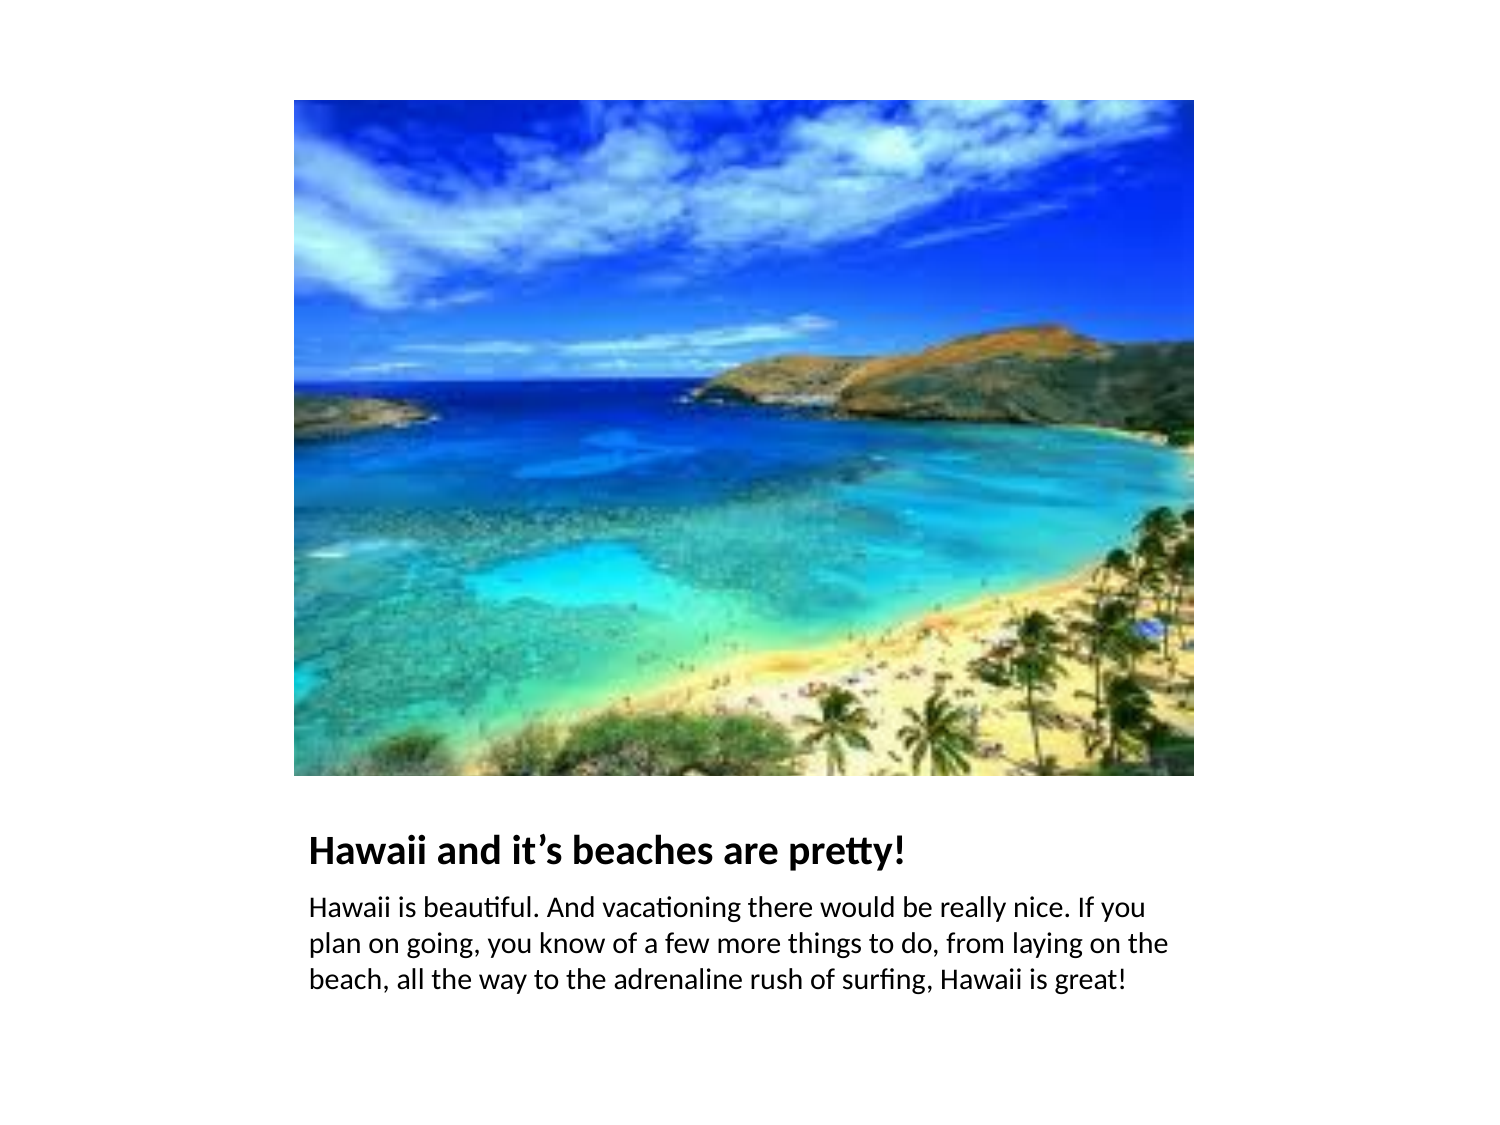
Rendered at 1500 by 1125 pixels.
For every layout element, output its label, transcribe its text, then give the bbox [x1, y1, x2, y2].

picture [293, 100, 1195, 776]
list Hawaii is beautiful. And vacationing there would be really nice. If you plan on going, you know of a few more things to do, from laying on the beach, all the way to the adrenaline rush of surfing, Hawaii is great! [294, 880, 1194, 1013]
title Hawaii and it’s beaches are pretty! [294, 787, 1194, 880]
